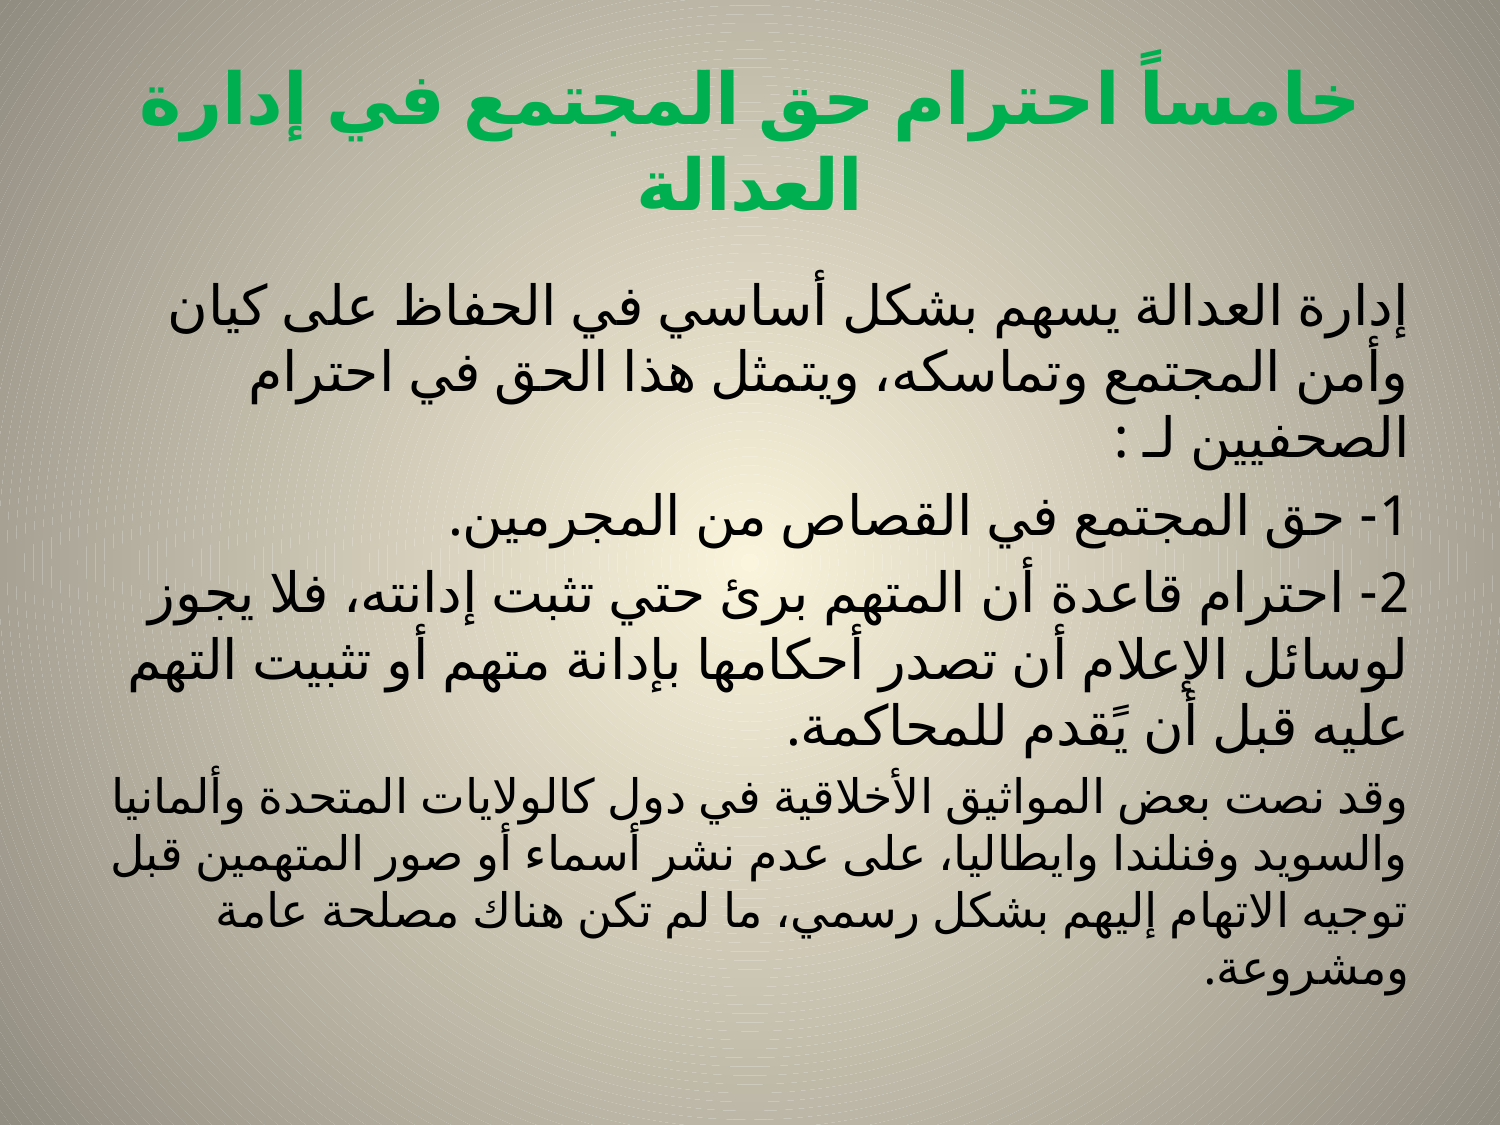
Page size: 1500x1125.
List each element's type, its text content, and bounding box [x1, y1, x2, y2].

title خامساً احترام حق المجتمع في إدارة العدالة [75, 45, 1425, 233]
list إدارة العدالة يسهم بشكل أساسي في الحفاظ على كيان وأمن المجتمع وتماسكه، ويتمثل هذا الحق في احترام الصحفيين لـ : 1- حق المجتمع في القصاص من المجرمين. 2- احترام قاعدة أن المتهم برئ حتي تثبت إدانته، فلا يجوز لوسائل الإعلام أن تصدر أحكامها بإدانة متهم أو تثبيت التهم عليه قبل أن يًقدم للمحاكمة. وقد نصت بعض المواثيق الأخلاقية في دول كالولايات المتحدة وألمانيا والسويد وفنلندا وايطاليا، على عدم نشر أسماء أو صور المتهمين قبل توجيه الاتهام إليهم بشكل رسمي، ما لم تكن هناك مصلحة عامة ومشروعة. [75, 262, 1425, 1005]
